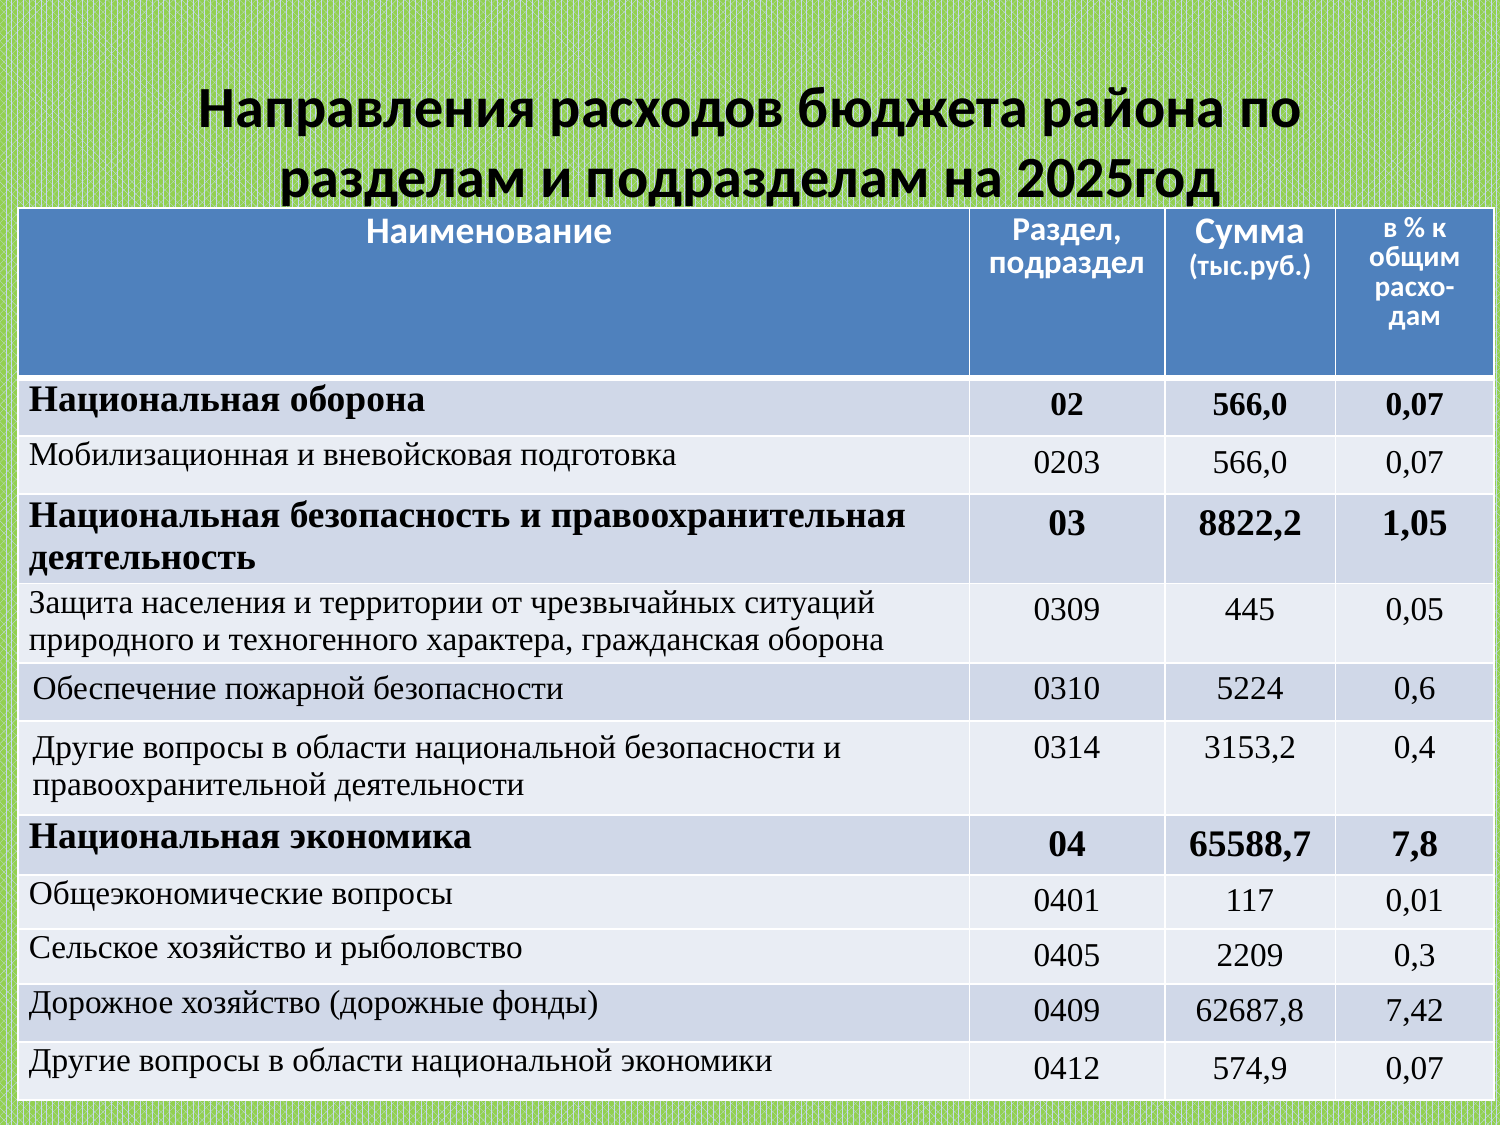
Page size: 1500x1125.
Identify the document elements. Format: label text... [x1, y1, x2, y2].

table_cell 7,8 [1336, 816, 1493, 874]
table_cell 0203 [970, 437, 1164, 493]
table_cell Национальная экономика [19, 816, 969, 874]
table_cell 0,07 [1336, 1043, 1493, 1099]
table_cell 1,05 [1336, 495, 1493, 583]
table_cell Другие вопросы в области национальной экономики [19, 1043, 969, 1099]
table_cell Обеспечение пожарной безопасности [19, 664, 969, 720]
table_header Наименование [19, 209, 969, 375]
title Направления расходов бюджета района по разделам и подразделам на 2025год [74, 44, 1426, 207]
table_cell 0,6 [1336, 664, 1493, 720]
table_cell 0,05 [1336, 584, 1493, 662]
table_cell 0409 [970, 985, 1164, 1041]
table_cell 566,0 [1166, 437, 1335, 493]
table_cell Мобилизационная и вневойсковая подготовка [19, 437, 969, 493]
table_cell 566,0 [1166, 381, 1335, 435]
table_cell Дорожное хозяйство (дорожные фонды) [19, 985, 969, 1041]
table_cell 2209 [1166, 930, 1335, 983]
table_cell Национальная оборона [19, 381, 969, 435]
table_header в % к общим расхо-дам [1336, 209, 1493, 375]
table_cell 65588,7 [1166, 816, 1335, 874]
table_cell Общеэкономические вопросы [19, 876, 969, 928]
table_cell 0,4 [1336, 722, 1493, 814]
table_cell 0412 [970, 1043, 1164, 1099]
table_cell 62687,8 [1166, 985, 1335, 1041]
table_cell 117 [1166, 876, 1335, 928]
table_cell 3153,2 [1166, 722, 1335, 814]
table_cell 0309 [970, 584, 1164, 662]
table_cell 0,3 [1336, 930, 1493, 983]
table_cell 574,9 [1166, 1043, 1335, 1099]
table_cell 0405 [970, 930, 1164, 983]
table_cell 0,01 [1336, 876, 1493, 928]
table_cell Национальная безопасность и правоохранительная деятельность [19, 495, 969, 583]
table_cell 445 [1166, 584, 1335, 662]
table_cell 0401 [970, 876, 1164, 928]
table_cell 5224 [1166, 664, 1335, 720]
table_cell Защита населения и территории от чрезвычайных ситуаций природного и техногенного характера, гражданская оборона [19, 584, 969, 662]
table_cell 03 [970, 495, 1164, 583]
table_cell 8822,2 [1166, 495, 1335, 583]
table_cell 0314 [970, 722, 1164, 814]
table_cell 0,07 [1336, 437, 1493, 493]
table_header Раздел, подраздел [970, 209, 1164, 375]
table_cell Сельское хозяйство и рыболовство [19, 930, 969, 983]
table_cell 0,07 [1336, 381, 1493, 435]
table_cell 0310 [970, 664, 1164, 720]
table_cell 7,42 [1336, 985, 1493, 1041]
table_cell 02 [970, 381, 1164, 435]
table_cell Другие вопросы в области национальной безопасности и правоохранительной деятельности [19, 722, 969, 814]
table_header Сумма (тыс.руб.) [1166, 209, 1335, 375]
table_cell 04 [970, 816, 1164, 874]
